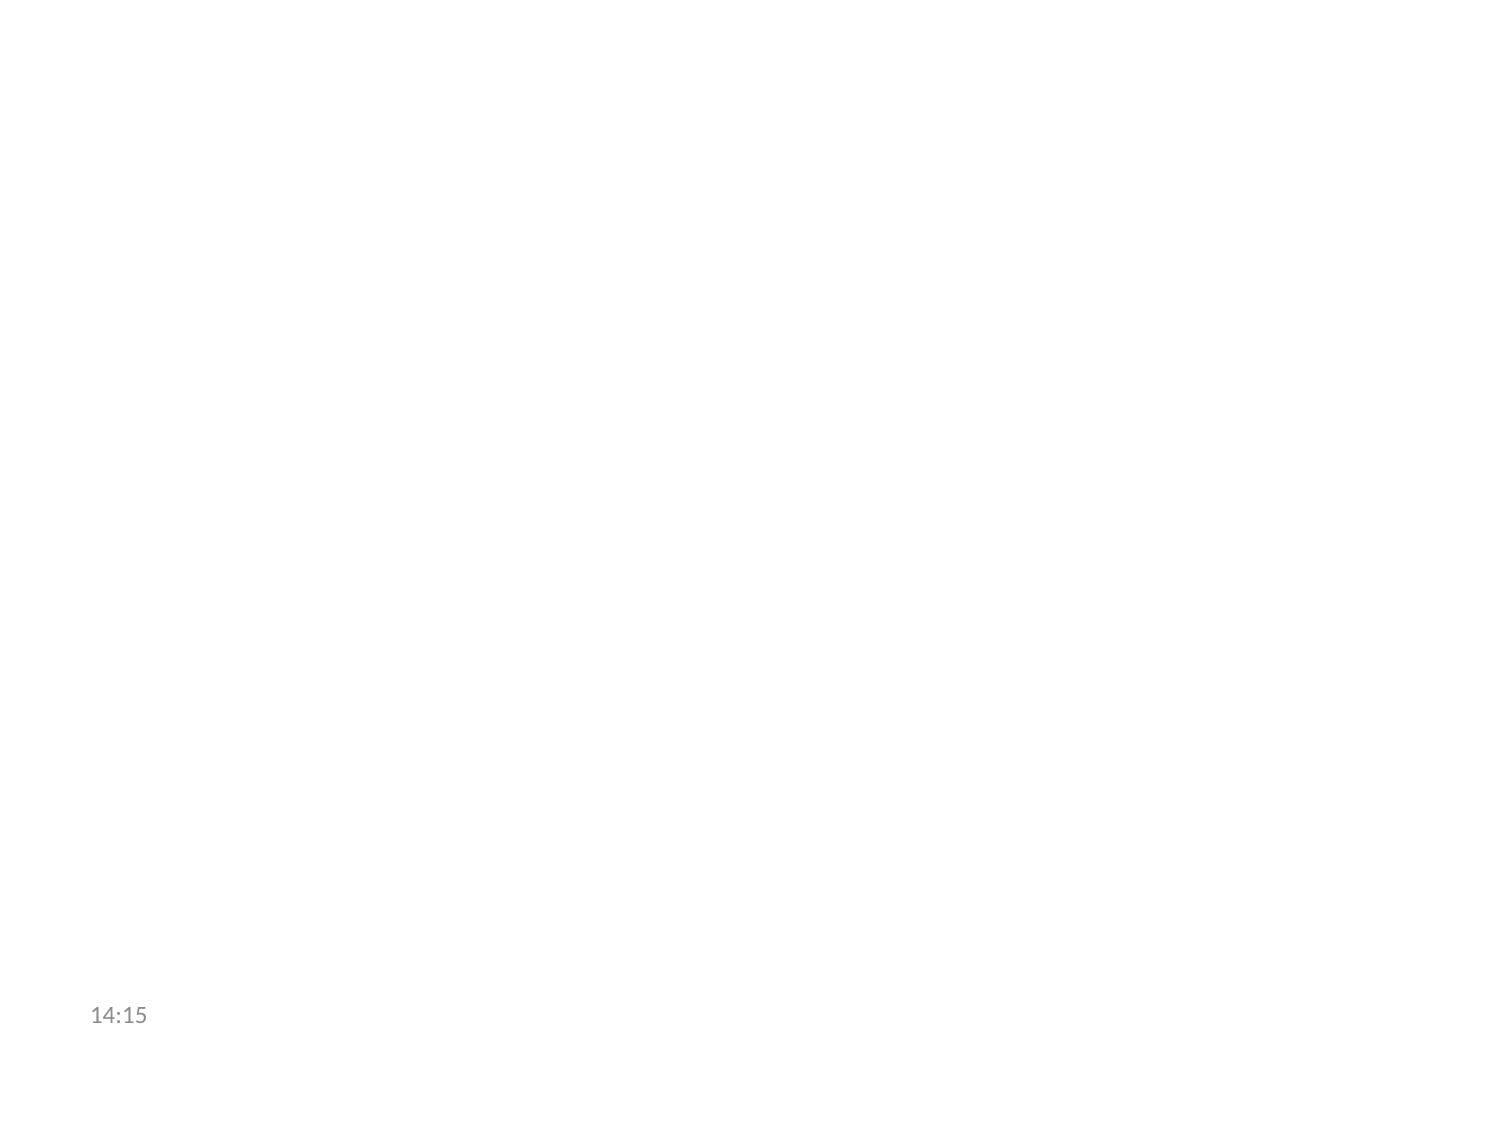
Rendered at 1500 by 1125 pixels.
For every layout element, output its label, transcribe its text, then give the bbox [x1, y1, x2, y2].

text_box 15:35 [75, 983, 425, 1044]
